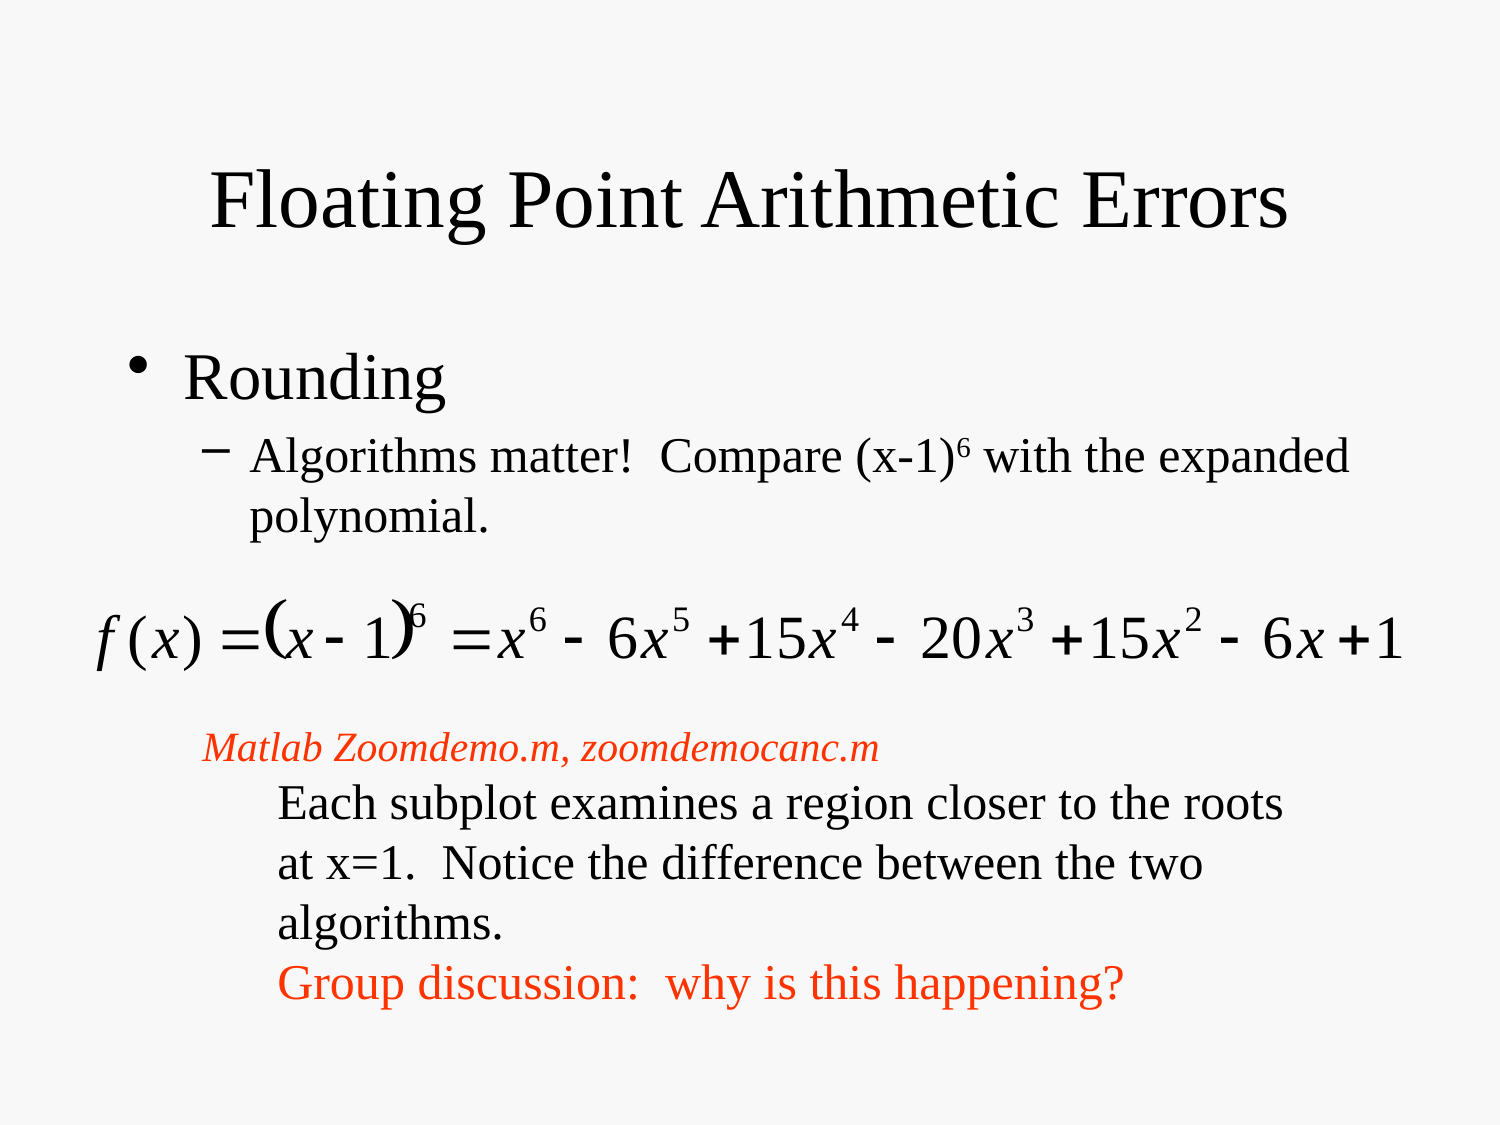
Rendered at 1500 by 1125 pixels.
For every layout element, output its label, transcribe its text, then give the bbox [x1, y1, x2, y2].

title Floating Point Arithmetic Errors [112, 99, 1388, 288]
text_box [74, 587, 1411, 685]
list Rounding Algorithms matter! Compare (x-1)6 with the expanded polynomial. [112, 324, 1388, 585]
text_box Matlab Zoomdemo.m, zoomdemocanc.m Each subplot examines a region closer to the roots at x=1. Notice the difference between the two algorithms. Group discussion: why is this happening? [112, 712, 1338, 1018]
